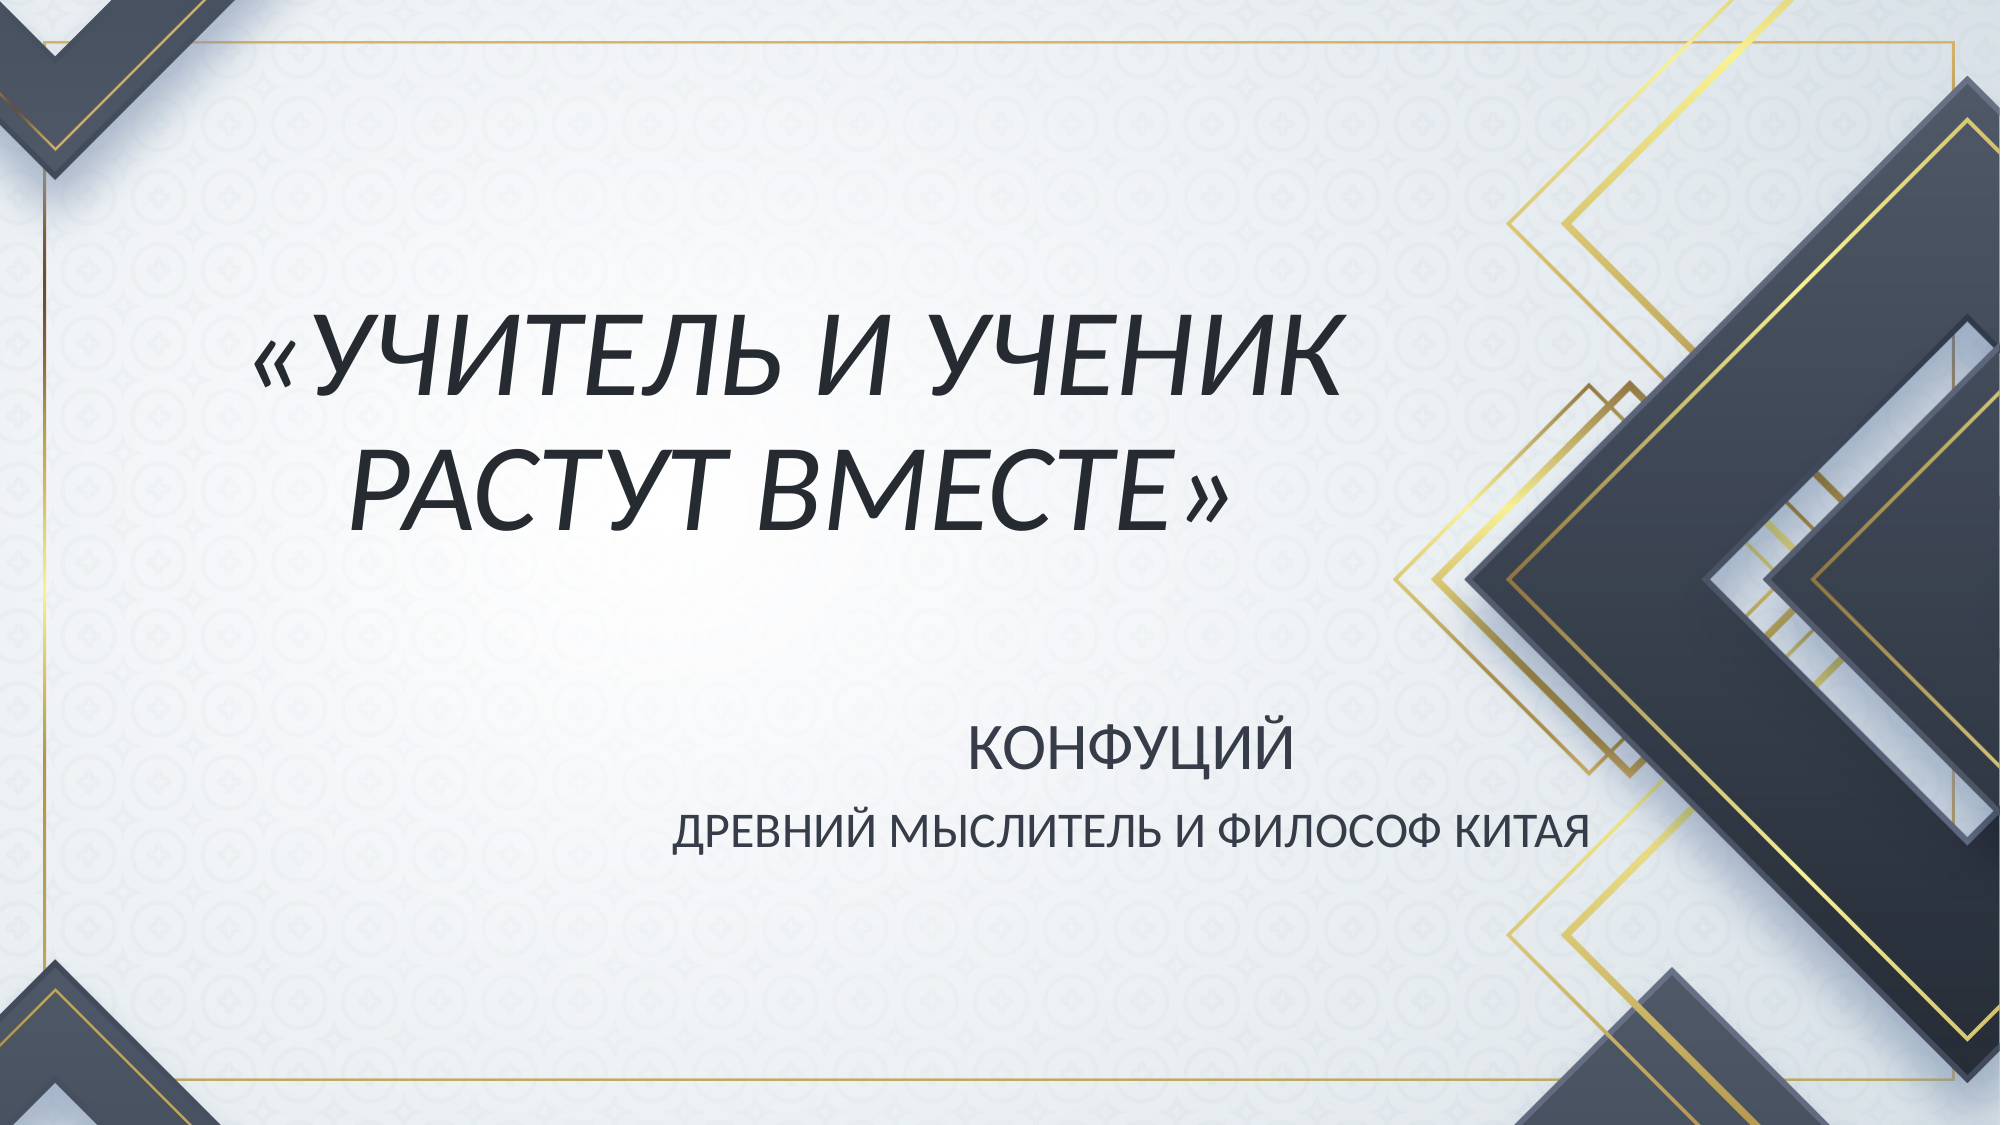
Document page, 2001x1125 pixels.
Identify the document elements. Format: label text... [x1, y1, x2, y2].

title «УЧИТЕЛЬ И УЧЕНИК РАСТУТ ВМЕСТЕ» [42, 173, 1543, 565]
subtitle КОНФУЦИЙ ДРЕВНИЙ МЫСЛИТЕЛЬ И ФИЛОСОФ КИТАЯ [647, 704, 1618, 870]
picture [0, 0, 2000, 1125]
